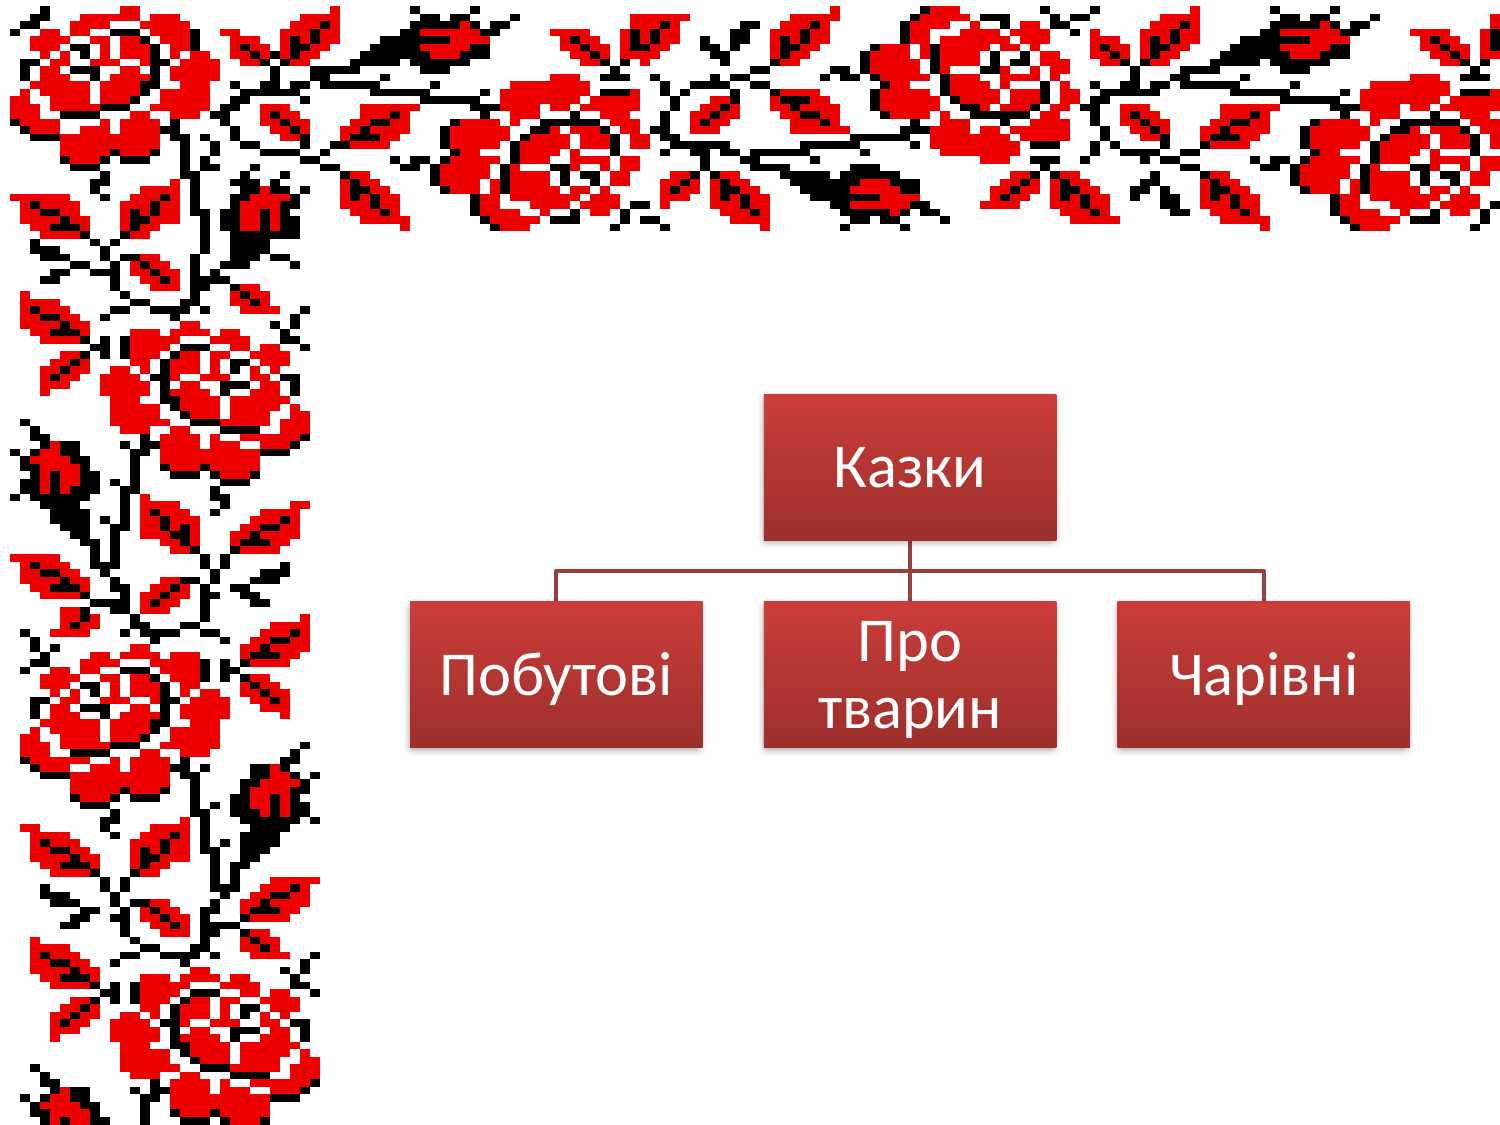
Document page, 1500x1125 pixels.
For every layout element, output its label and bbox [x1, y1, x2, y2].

text_box [409, 210, 1411, 932]
picture [0, 0, 1500, 1125]
